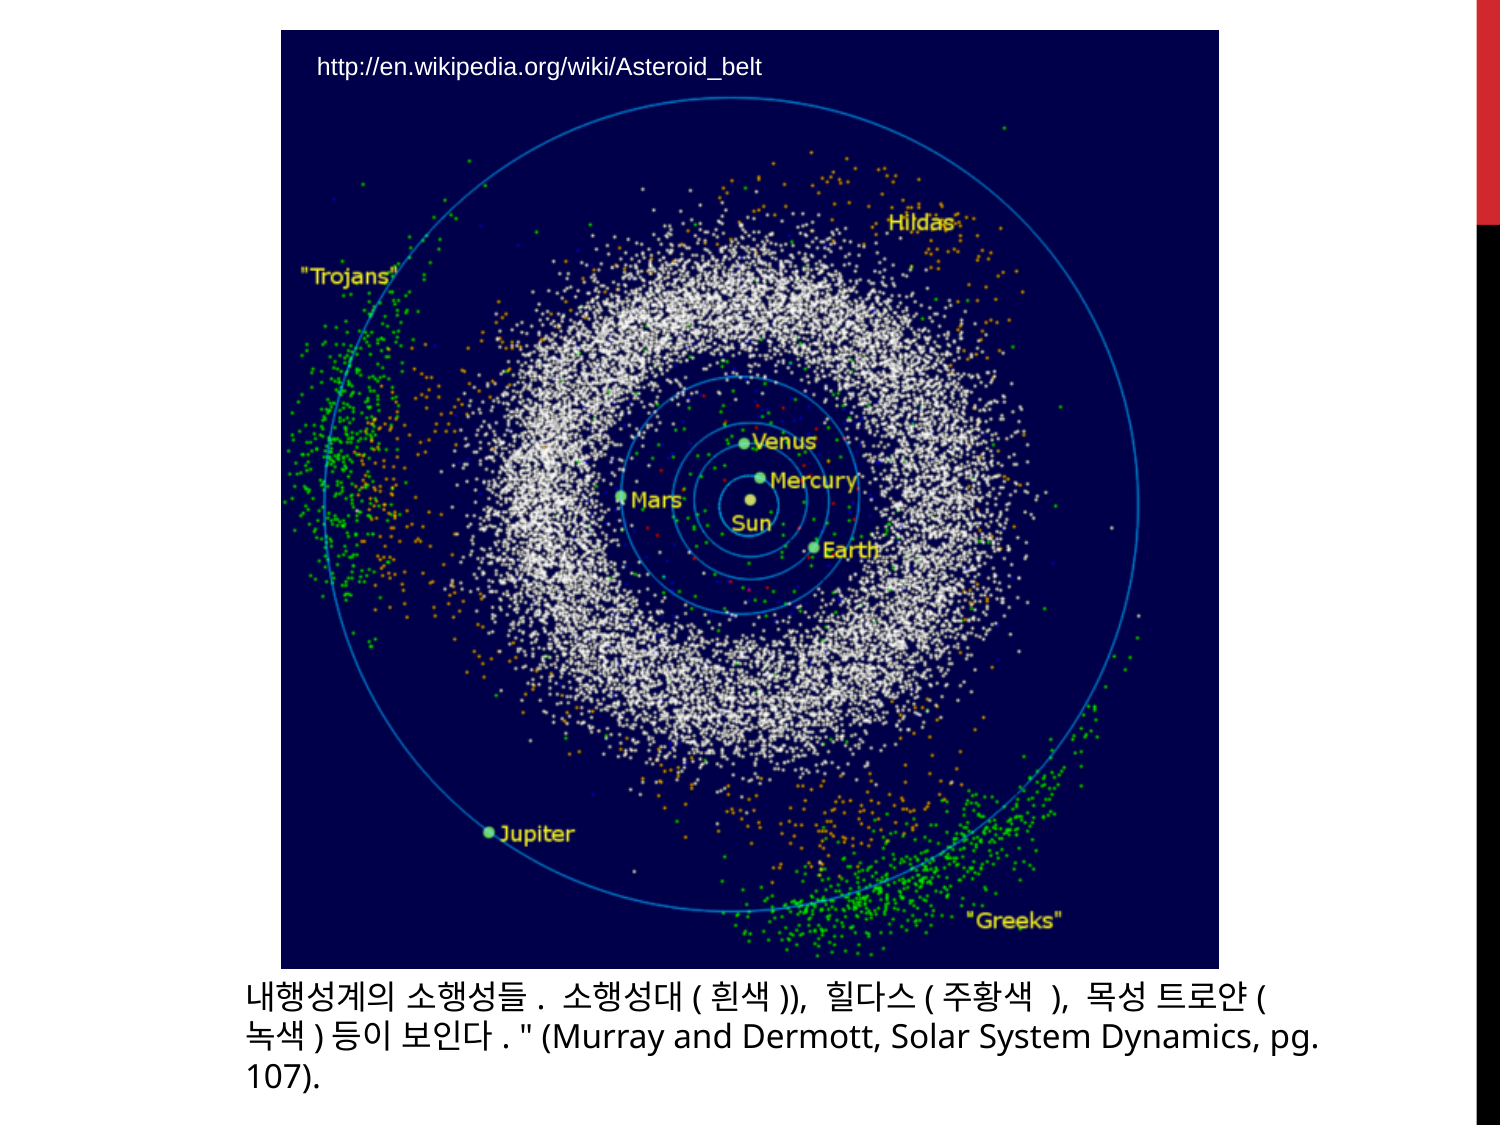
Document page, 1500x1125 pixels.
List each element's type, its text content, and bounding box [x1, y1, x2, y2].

picture [280, 30, 1220, 969]
text_box 내행성계의 소행성들. 소행성대(흰색)), 힐다스(주황색 ), 목성 트로얀(녹색)등이 보인다. " (Murray and Dermott, Solar System Dynamics, pg. 107). [230, 968, 1338, 1103]
